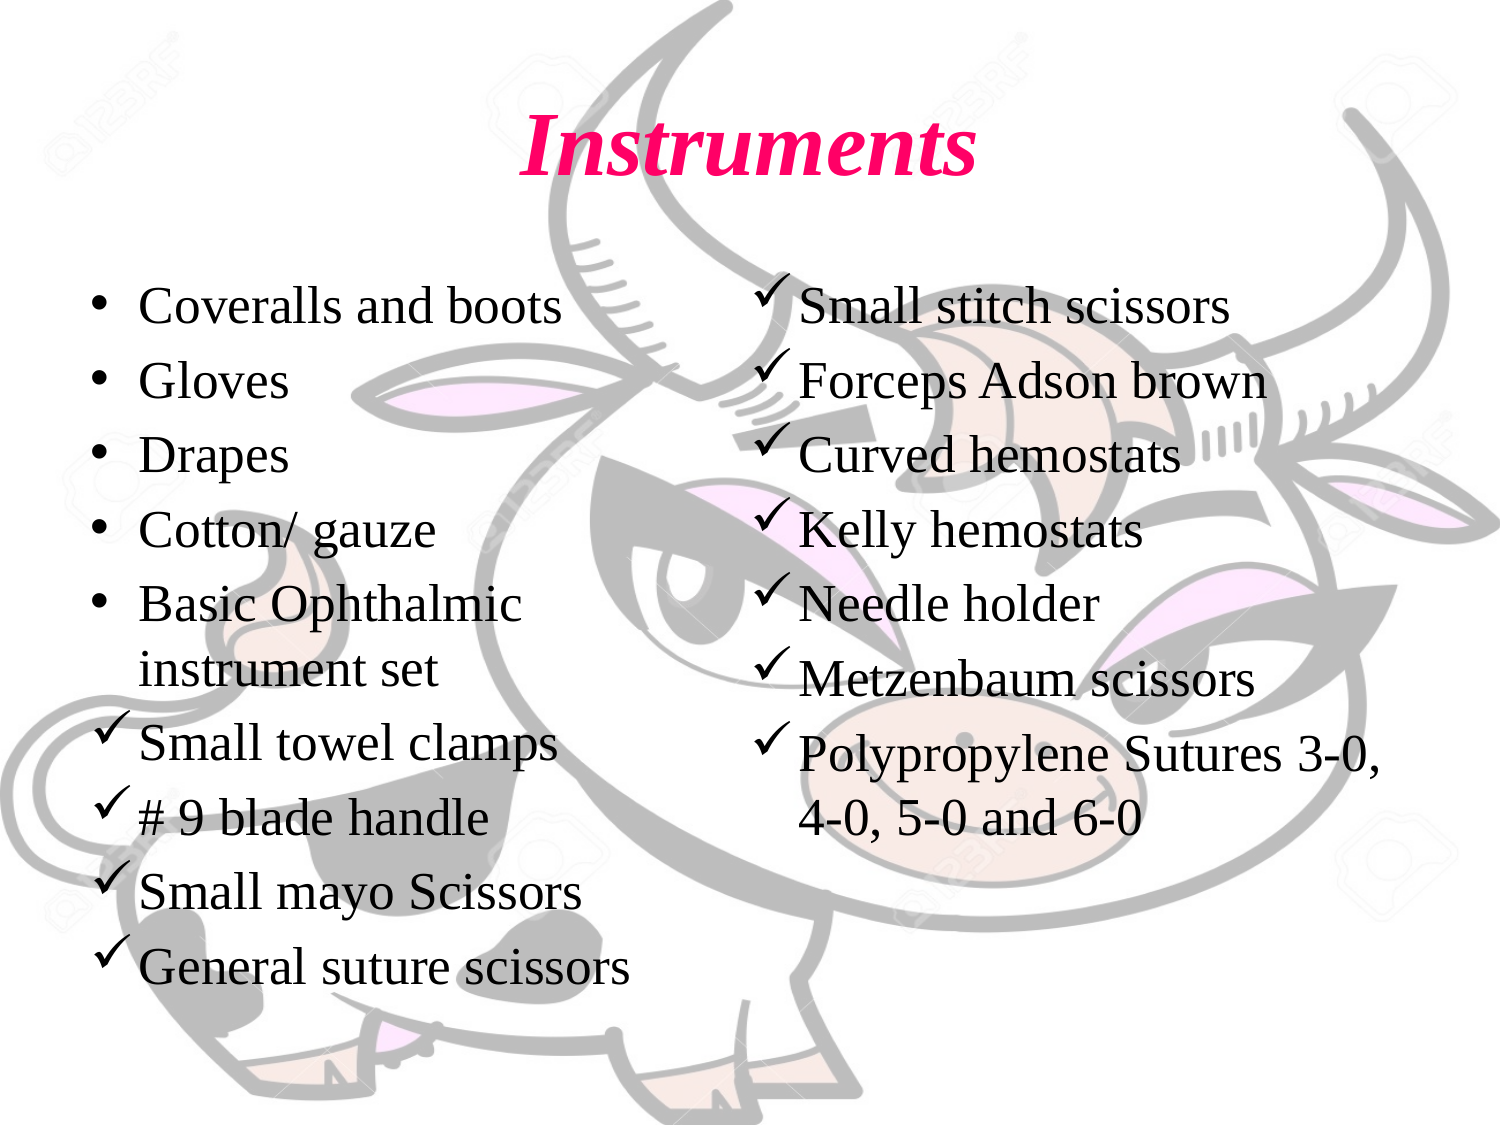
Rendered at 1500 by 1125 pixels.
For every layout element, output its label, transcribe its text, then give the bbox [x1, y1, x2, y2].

title Instruments [75, 45, 1425, 233]
list Coveralls and boots Gloves Drapes Cotton/ gauze Basic Ophthalmic instrument set Small towel clamps # 9 blade handle Small mayo Scissors General suture scissors Small stitch scissors Forceps Adson brown Curved hemostats Kelly hemostats Needle holder Metzenbaum scissors Polypropylene Sutures 3-0, 4-0, 5-0 and 6-0 [75, 262, 1425, 1005]
